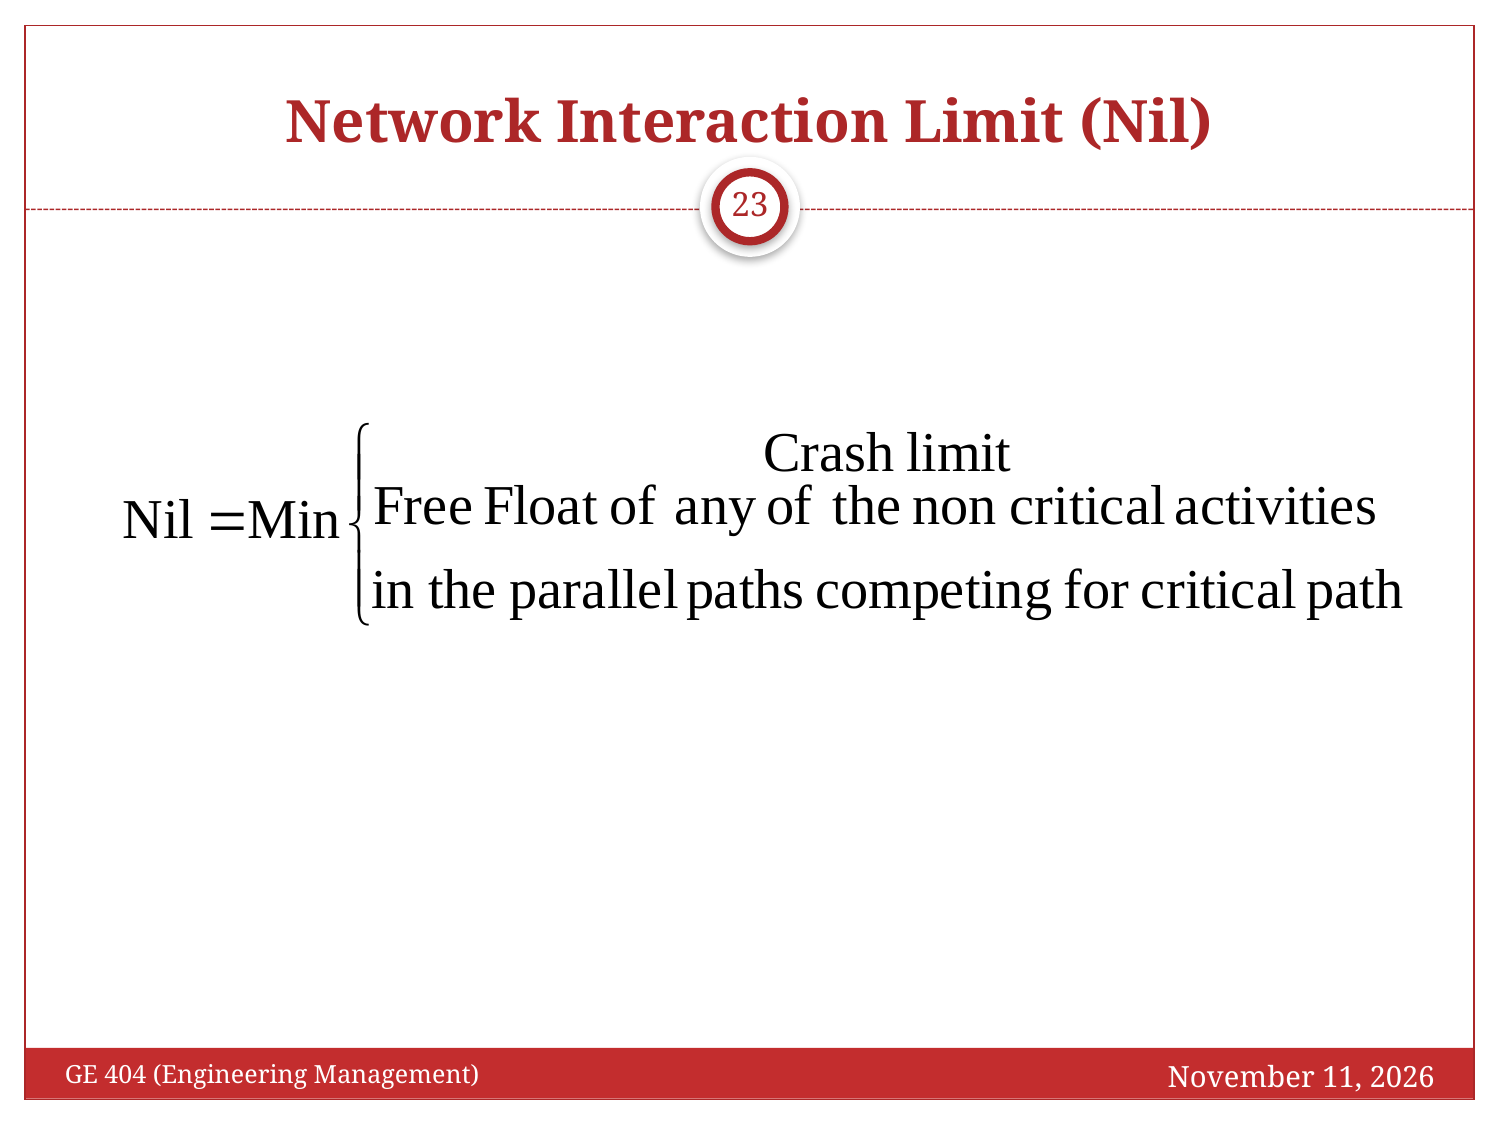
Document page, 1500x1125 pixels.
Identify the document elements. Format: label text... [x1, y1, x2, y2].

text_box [112, 412, 1416, 638]
footer GE 404 (Engineering Management) [50, 1051, 638, 1112]
slide_number 23 [712, 169, 788, 243]
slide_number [950, 1050, 1450, 1111]
title Network Interaction Limit (Nil) [49, 37, 1450, 162]
